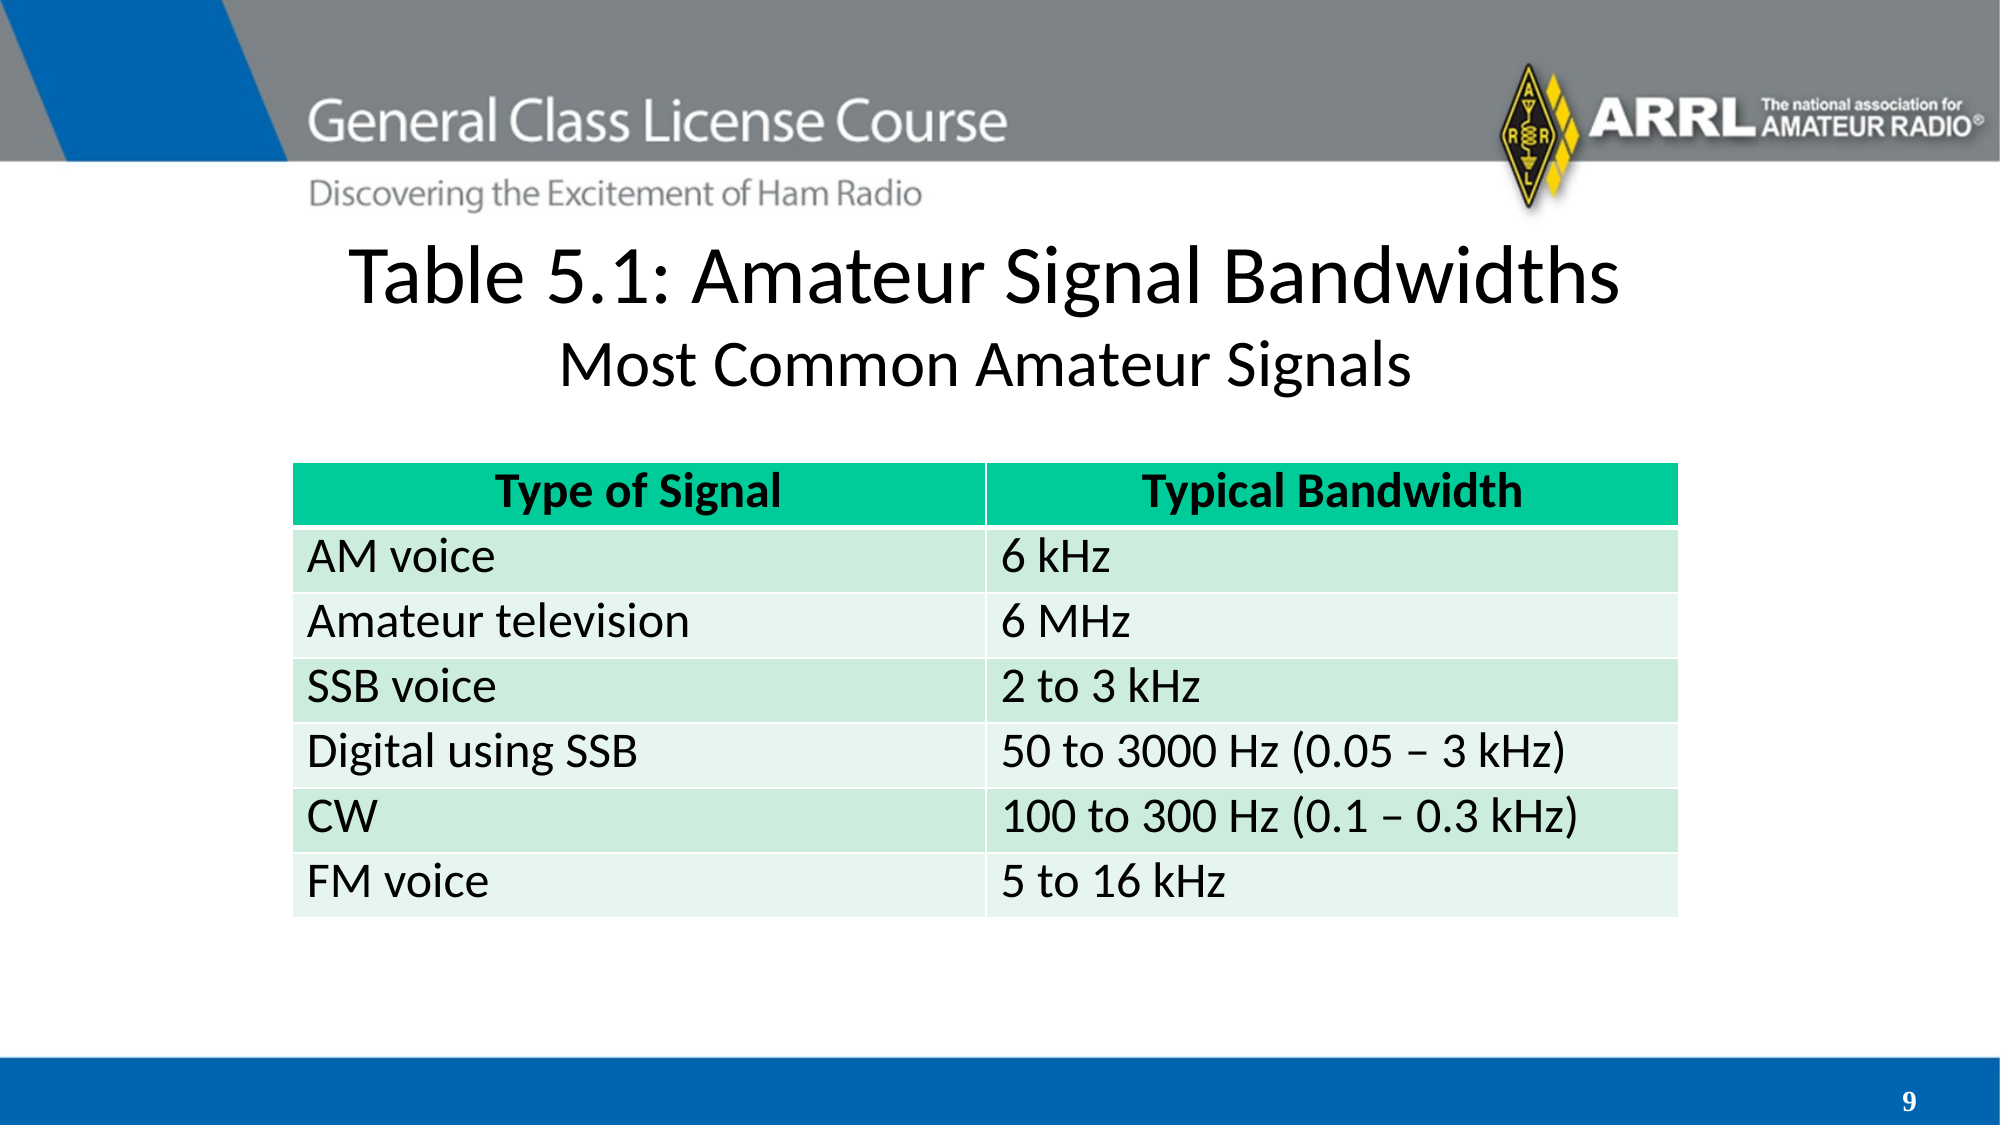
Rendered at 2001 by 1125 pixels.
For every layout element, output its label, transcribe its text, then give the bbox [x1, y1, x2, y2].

table_header Type of Signal [293, 463, 985, 525]
table_cell 5 to 16 kHz [987, 854, 1678, 917]
table_cell Digital using SSB [293, 724, 985, 787]
table_cell 2 to 3 kHz [987, 659, 1678, 722]
table_header Typical Bandwidth [987, 463, 1678, 525]
title Table 5.1: Amateur Signal Bandwidths Most Common Amateur Signals [96, 212, 1875, 413]
table_cell 100 to 300 Hz (0.1 – 0.3 kHz) [987, 789, 1678, 852]
table_cell CW [293, 789, 985, 852]
picture [0, 0, 2001, 1125]
table_cell 50 to 3000 Hz (0.05 – 3 kHz) [987, 724, 1678, 787]
table_cell Amateur television [293, 594, 985, 657]
table_cell AM voice [293, 530, 985, 592]
table_cell 6 MHz [987, 594, 1678, 657]
table_cell SSB voice [293, 659, 985, 722]
table_cell 6 kHz [987, 530, 1678, 592]
table_cell FM voice [293, 854, 985, 917]
